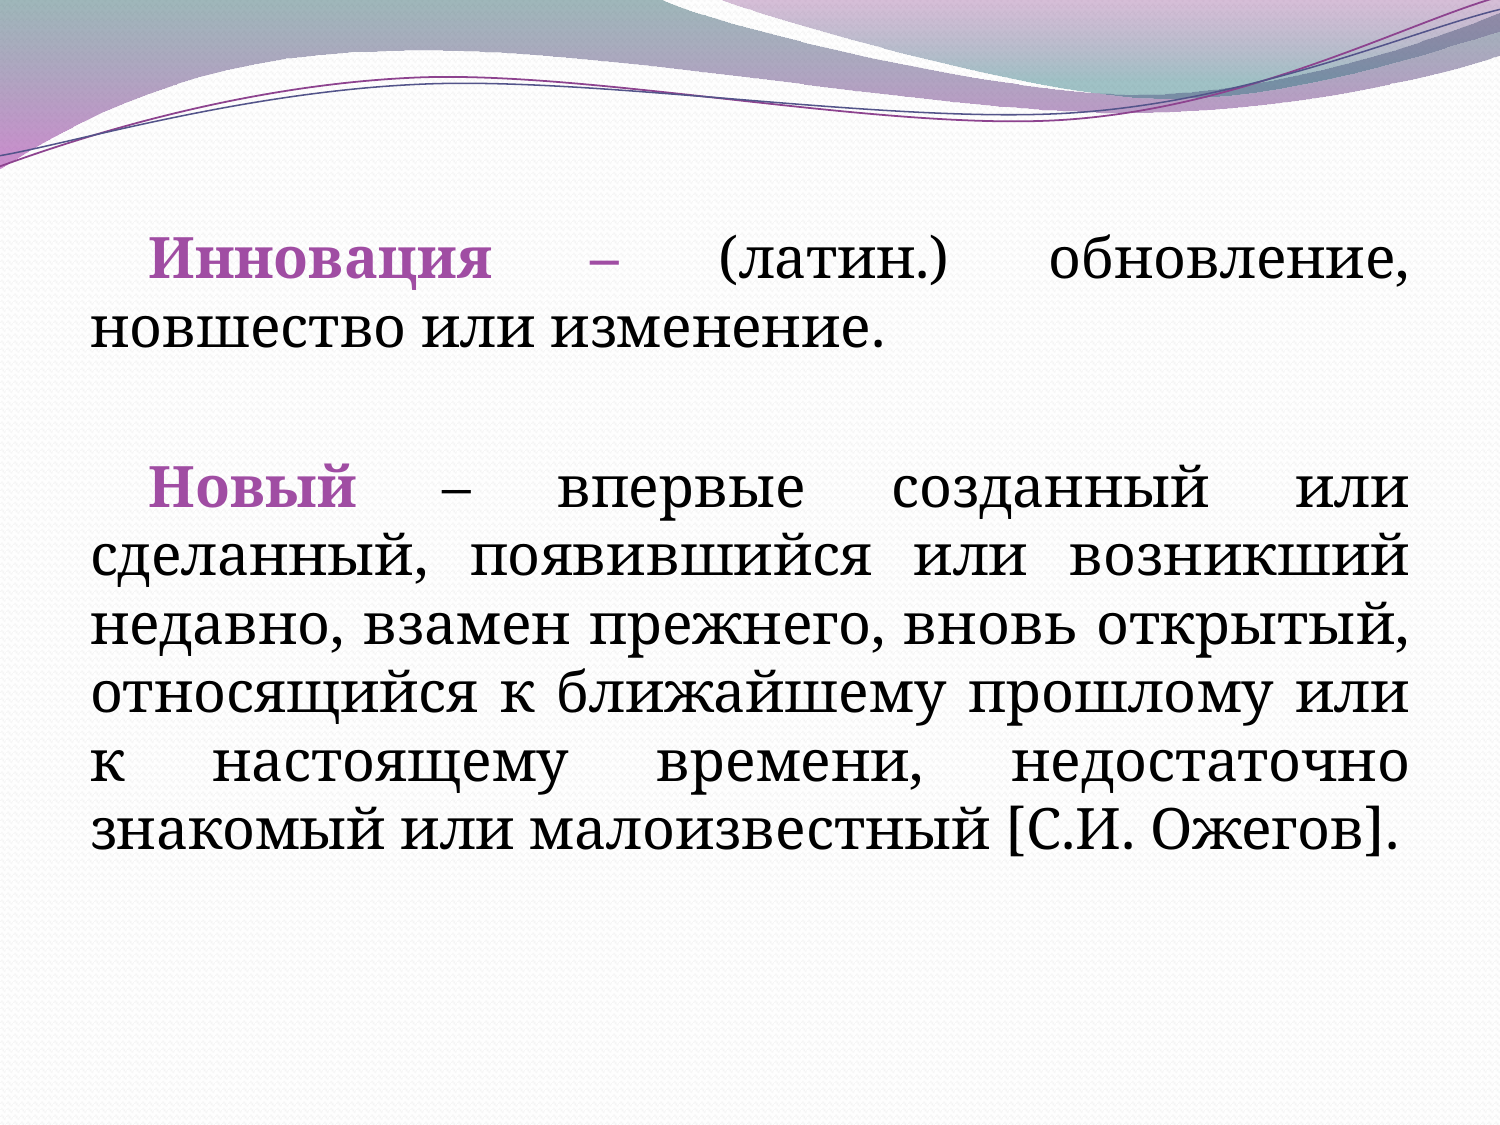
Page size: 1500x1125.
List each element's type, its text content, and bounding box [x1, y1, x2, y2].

list Инновация – (латин.) обновление, новшество или изменение. Новый – впервые созданный или сделанный, появившийся или возникший недавно, взамен прежнего, вновь открытый, относящийся к ближайшему прошлому или к настоящему времени, недостаточно знакомый или малоизвестный [С.И. Ожегов]. [74, 54, 1426, 1006]
